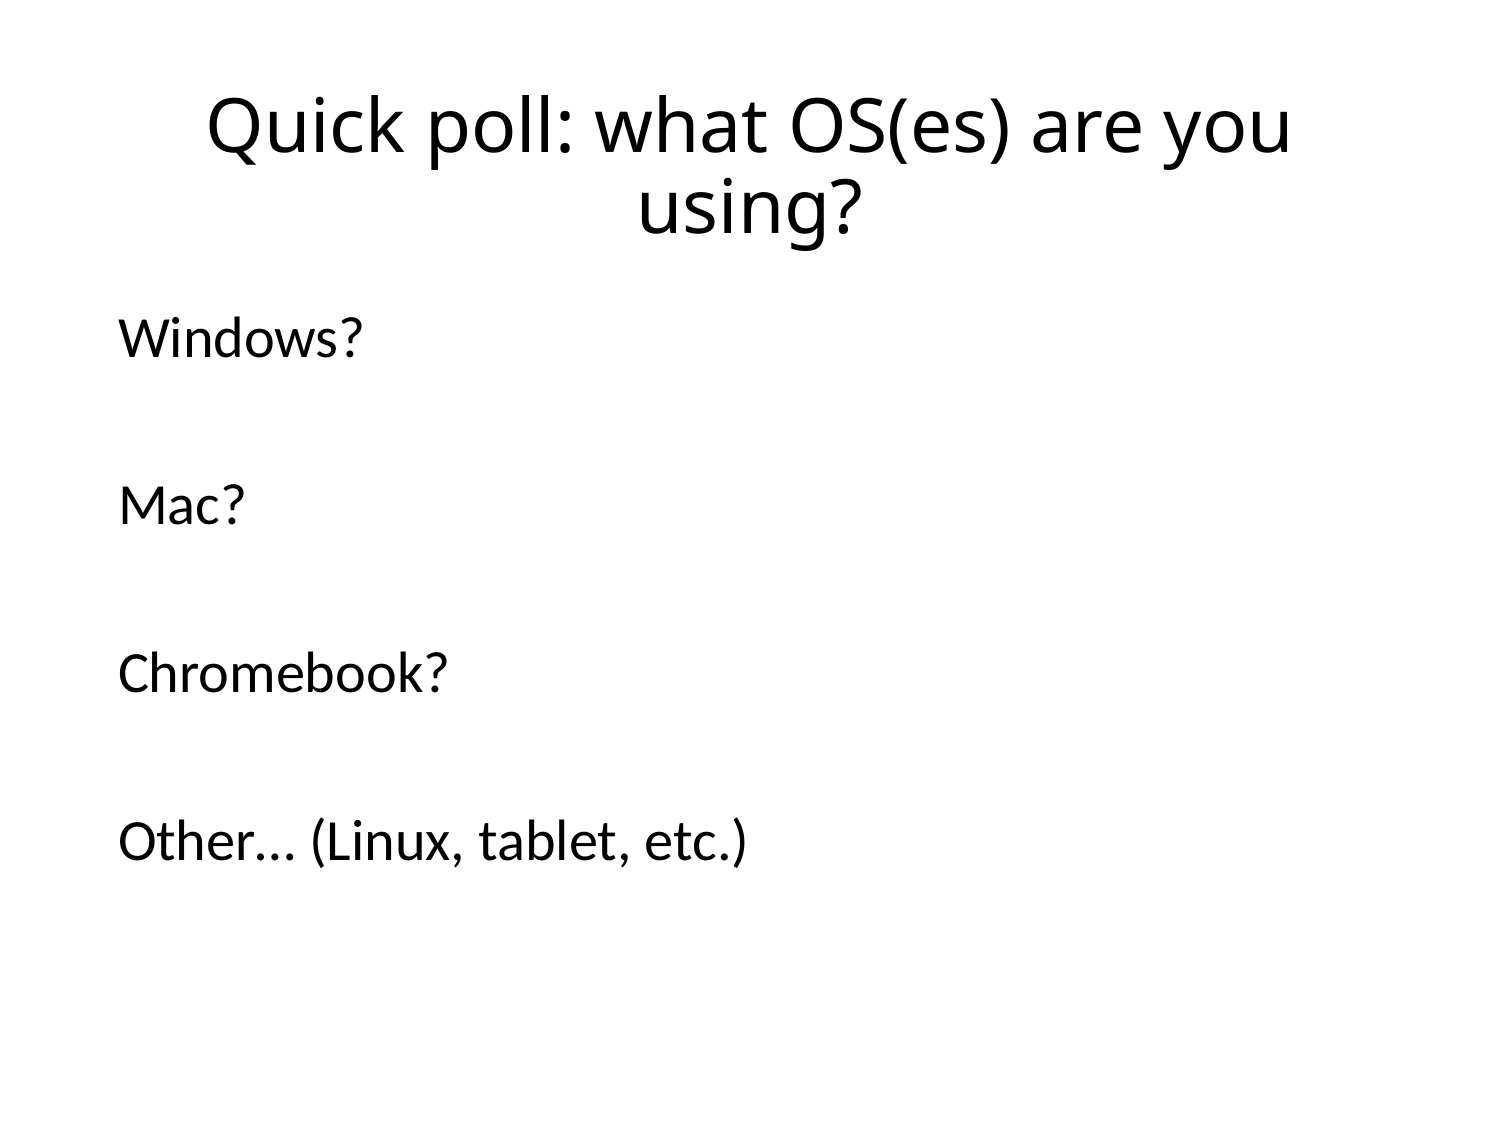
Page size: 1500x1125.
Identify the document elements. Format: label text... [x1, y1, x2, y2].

list Windows? Mac? Chromebook? Other… (Linux, tablet, etc.) [103, 299, 1397, 1014]
title Quick poll: what OS(es) are you using? [103, 59, 1397, 278]
